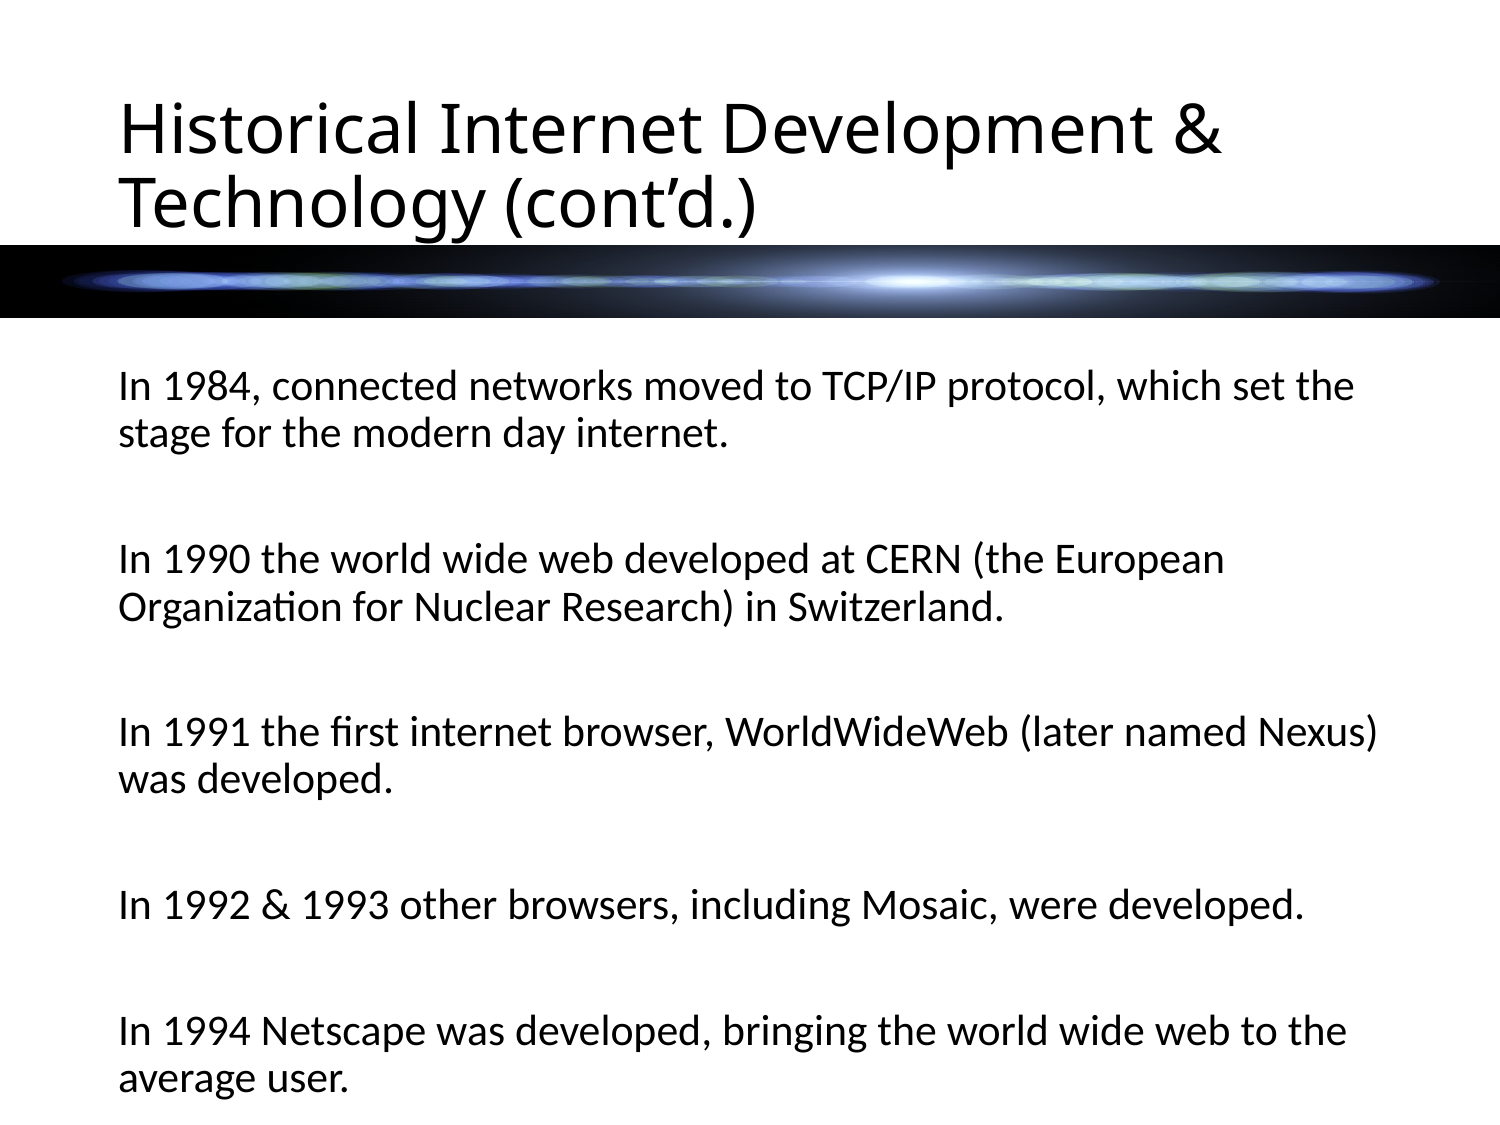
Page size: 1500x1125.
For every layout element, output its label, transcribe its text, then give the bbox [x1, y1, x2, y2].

title Historical Internet Development & Technology (cont’d.) [102, 59, 1398, 245]
list In 1984, connected networks moved to TCP/IP protocol, which set the stage for the modern day internet. In 1990 the world wide web developed at CERN (the European Organization for Nuclear Research) in Switzerland. In 1991 the first internet browser, WorldWideWeb (later named Nexus) was developed. In 1992 & 1993 other browsers, including Mosaic, were developed. In 1994 Netscape was developed, bringing the world wide web to the average user. [102, 355, 1398, 1070]
picture [0, 245, 1500, 318]
